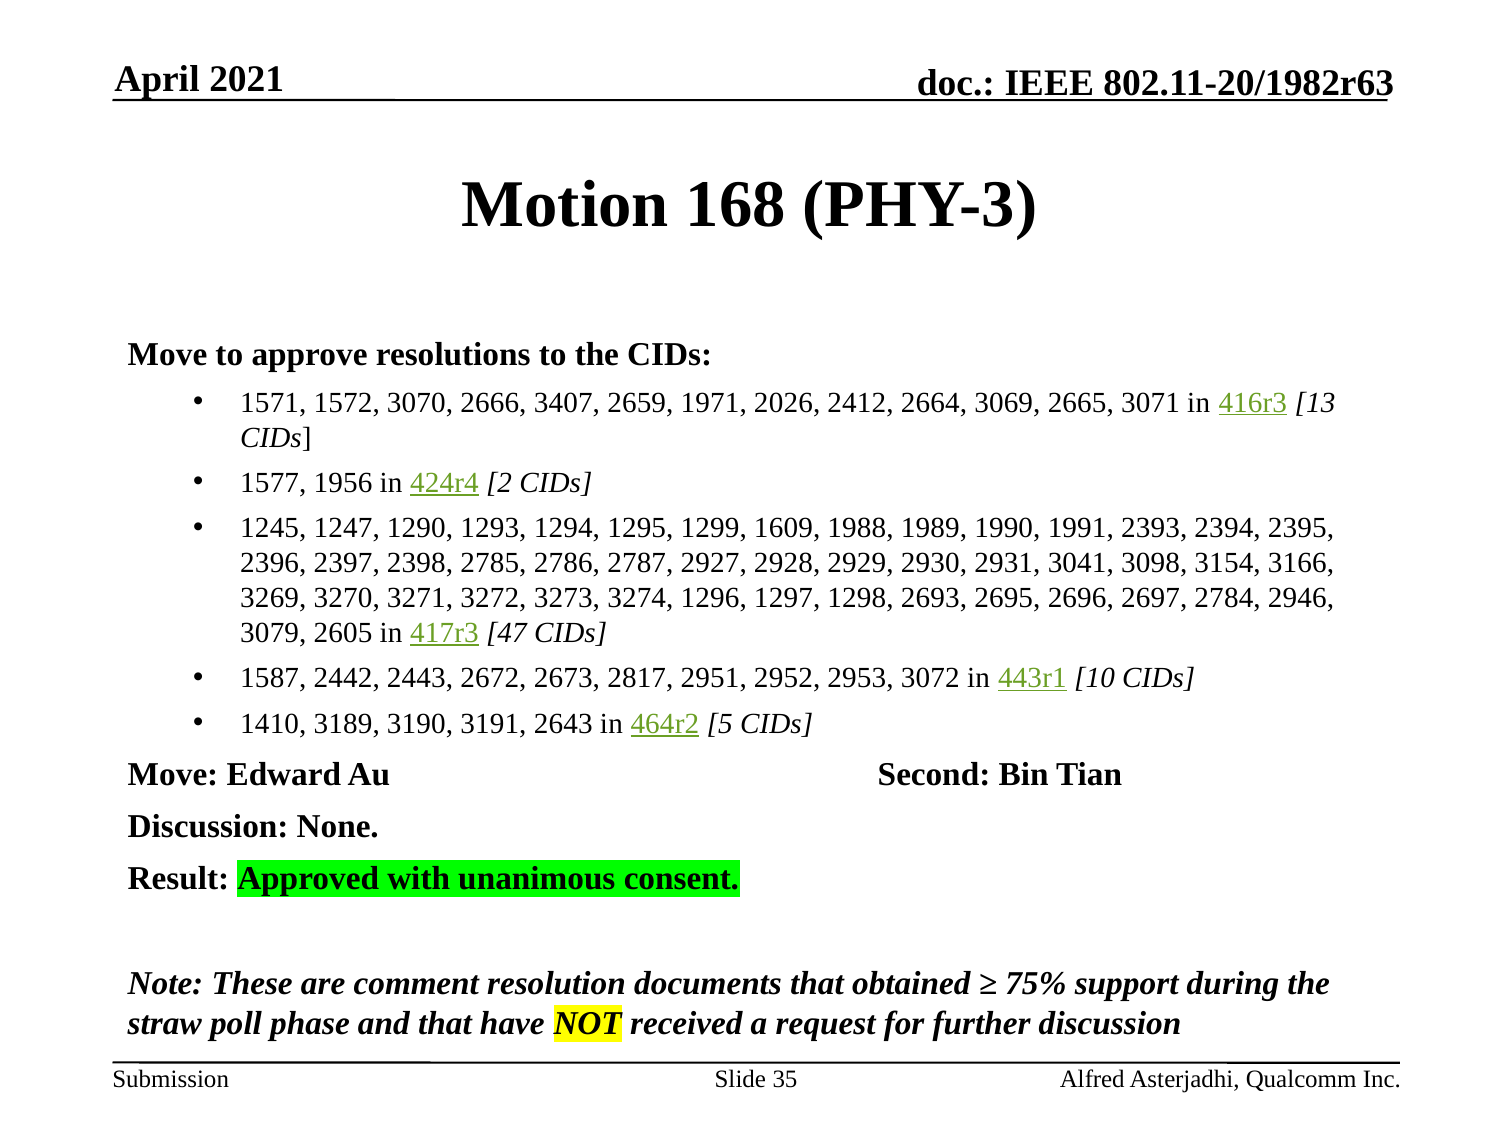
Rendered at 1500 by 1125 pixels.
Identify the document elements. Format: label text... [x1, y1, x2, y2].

list Move to approve resolutions to the CIDs: 1571, 1572, 3070, 2666, 3407, 2659, 1971, 2026, 2412, 2664, 3069, 2665, 3071 in 416r3 [13 CIDs] 1577, 1956 in 424r4 [2 CIDs] 1245, 1247, 1290, 1293, 1294, 1295, 1299, 1609, 1988, 1989, 1990, 1991, 2393, 2394, 2395, 2396, 2397, 2398, 2785, 2786, 2787, 2927, 2928, 2929, 2930, 2931, 3041, 3098, 3154, 3166, 3269, 3270, 3271, 3272, 3273, 3274, 1296, 1297, 1298, 2693, 2695, 2696, 2697, 2784, 2946, 3079, 2605 in 417r3 [47 CIDs] 1587, 2442, 2443, 2672, 2673, 2817, 2951, 2952, 2953, 3072 in 443r1 [10 CIDs] 1410, 3189, 3190, 3191, 2643 in 464r2 [5 CIDs] Move: Edward Au Second: Bin Tian Discussion: None. Result: Approved with unanimous consent. Note: These are comment resolution documents that obtained ≥ 75% support during the straw poll phase and that have NOT received a request for further discussion [112, 324, 1388, 1000]
slide_number Slide 35 [712, 1061, 800, 1123]
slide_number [114, 54, 423, 100]
footer Alfred Asterjadhi, Qualcomm Inc. [878, 1061, 1402, 1093]
title Motion 168 (PHY-3) [112, 112, 1388, 288]
